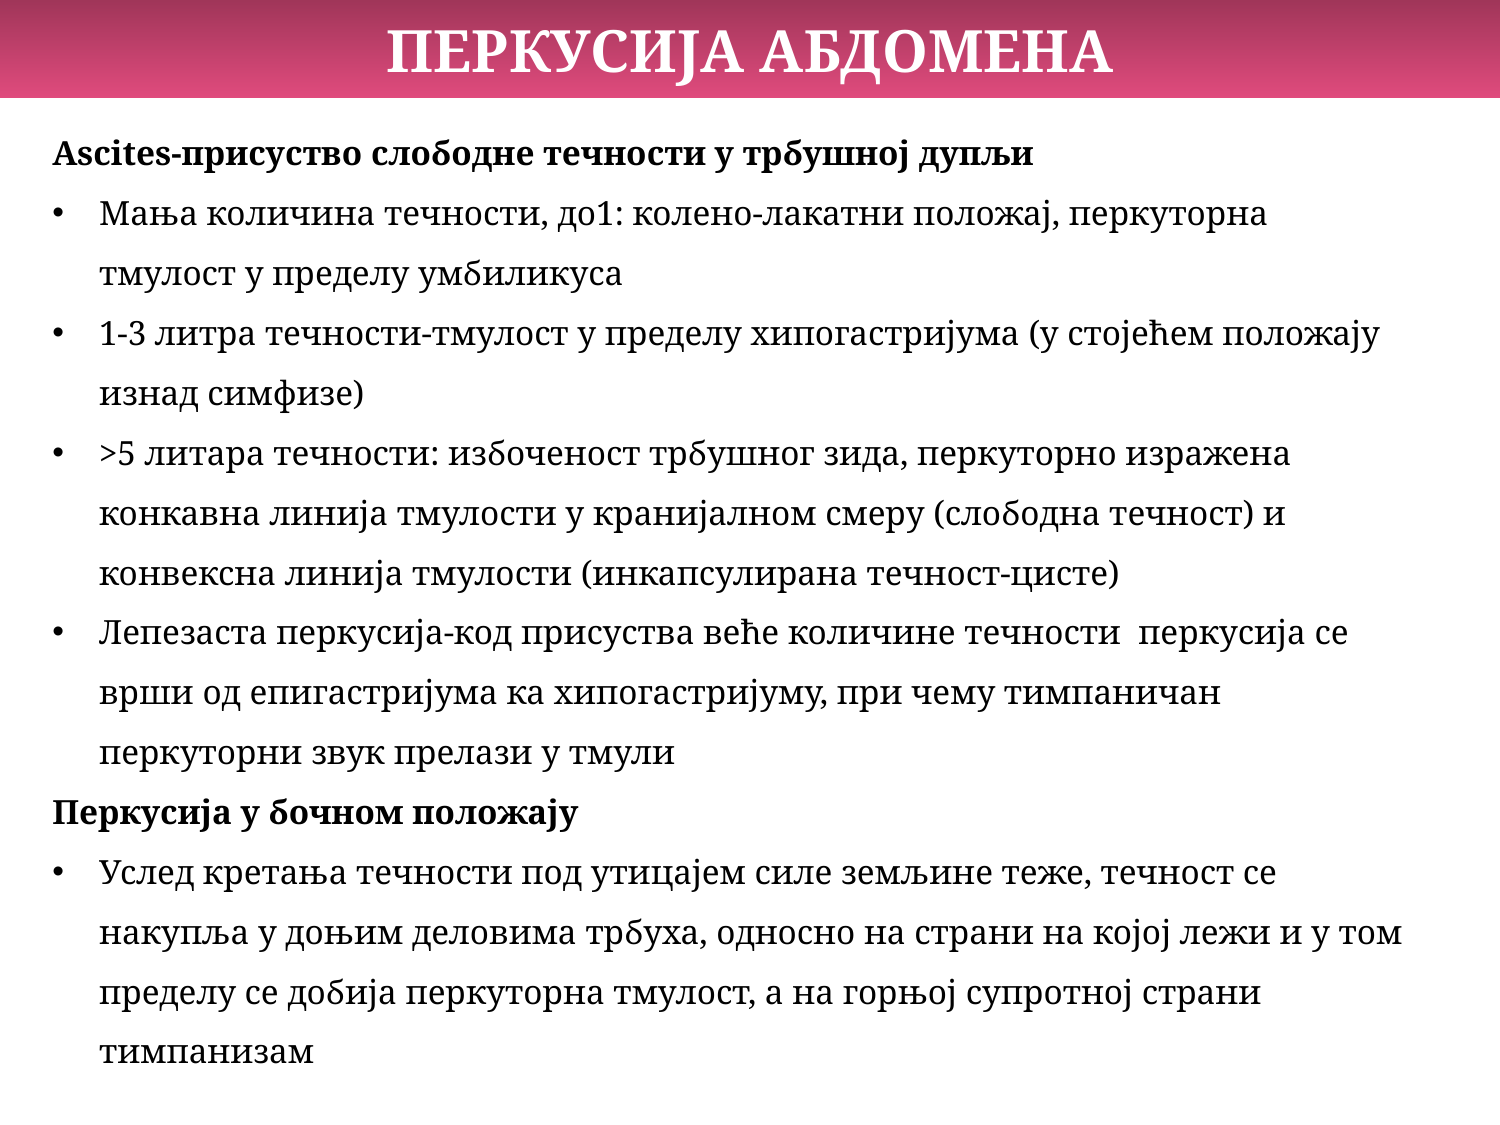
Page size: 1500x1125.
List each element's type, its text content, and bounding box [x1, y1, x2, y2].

text_box Ascites-присуство слободне течности у трбушној дупљи Мања количина течности, до1: колено-лакатни положај, перкуторна тмулост у пределу умбиликуса 1-3 литра течности-тмулост у пределу хипогастријума (у стојећем положају изнад симфизе) >5 литара течности: избоченост трбушног зида, перкуторно изражена конкавна линија тмулости у кранијалном смеру (слободна течност) и конвексна линија тмулости (инкапсулирана течност-цисте) Лепезаста перкусија-код присуства веће количине течности перкусија се врши од епигастријума ка хипогастријуму, при чему тимпаничан перкуторни звук прелази у тмули Перкусија у бочном положају Услед кретања течности под утицајем силе земљине теже, течност се накупља у доњим деловима трбуха, односно на страни на којој лежи и у том пределу се добија перкуторна тмулост, а на горњој супротној страни тимпанизам [37, 105, 1425, 1125]
text_box ПЕРКУСИЈА АБДОМЕНА [0, 0, 1500, 98]
